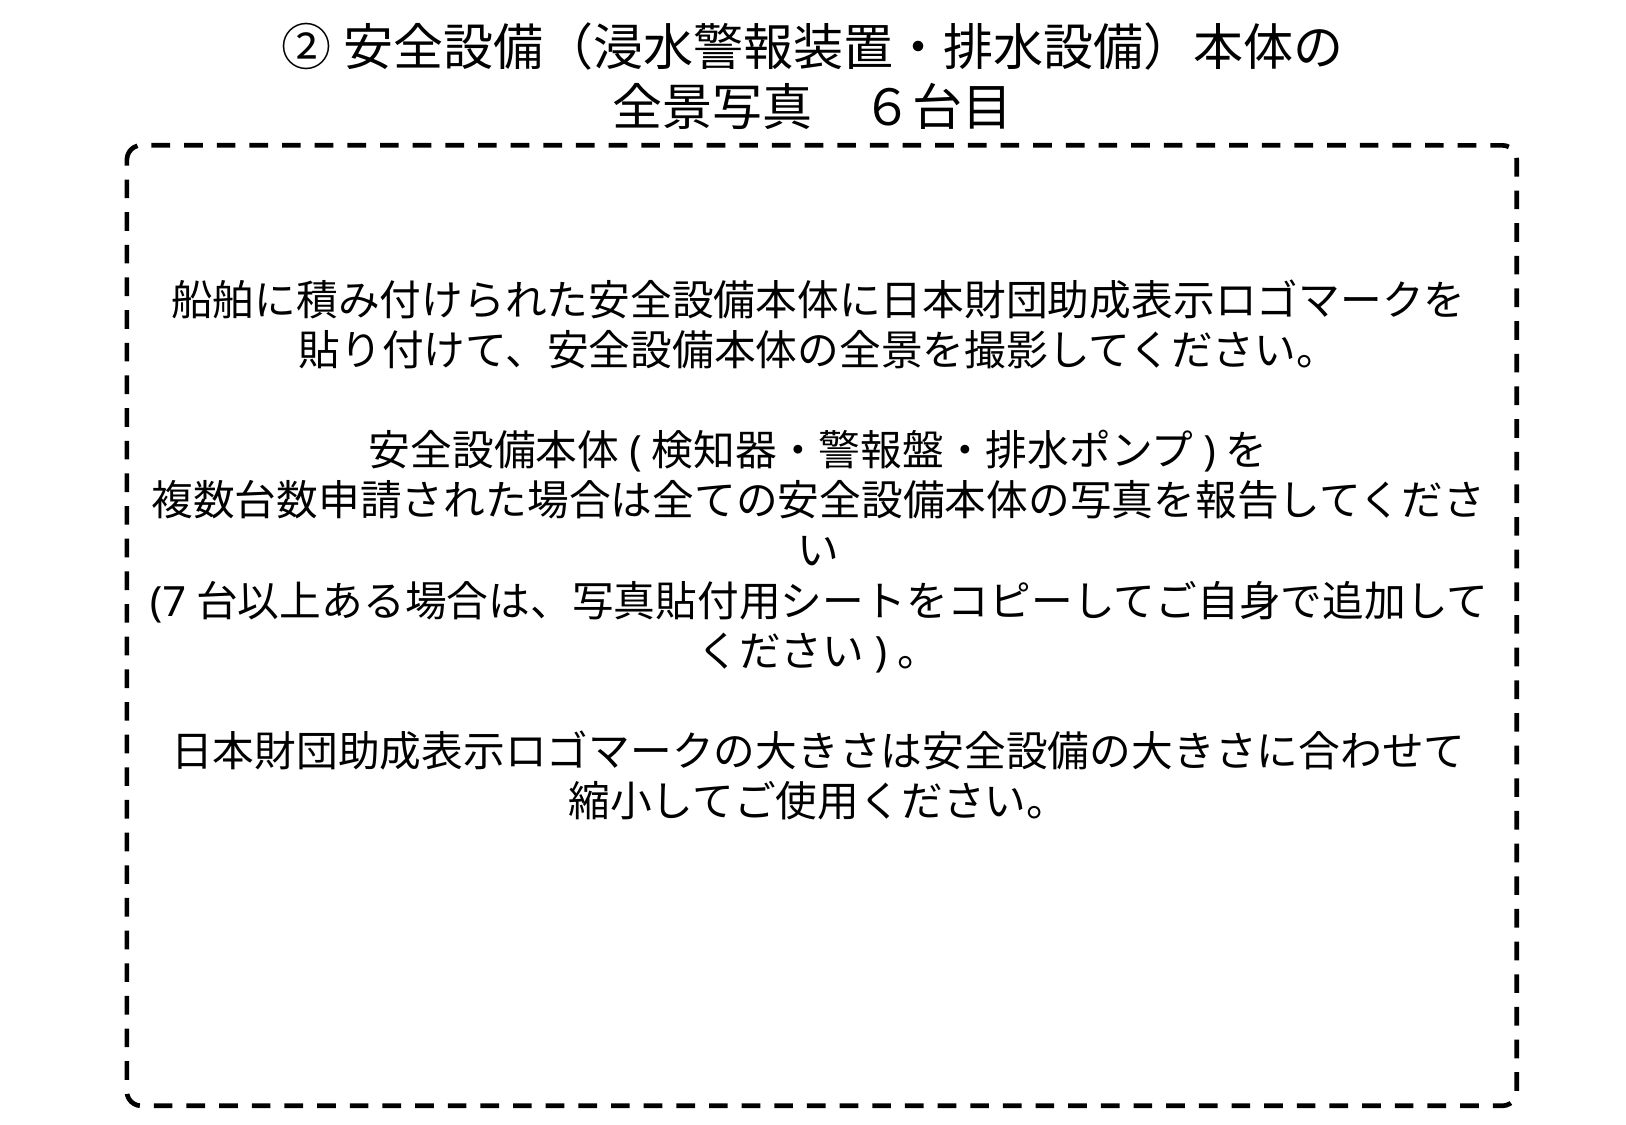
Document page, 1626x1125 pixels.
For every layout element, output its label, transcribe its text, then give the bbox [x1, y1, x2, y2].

text_box [124, 143, 1519, 1108]
text_box ②安全設備（浸水警報装置・排水設備）本体の 全景写真 ６台目 [43, 8, 1582, 144]
text_box 船舶に積み付けられた安全設備本体に日本財団助成表示ロゴマークを 貼り付けて、安全設備本体の全景を撮影してください。 安全設備本体(検知器・警報盤・排水ポンプ)を 複数台数申請された場合は全ての安全設備本体の写真を報告してください (7台以上ある場合は、写真貼付用シートをコピーしてご自身で追加してください)。 日本財団助成表示ロゴマークの大きさは安全設備の大きさに合わせて 縮小してご使用ください。 [126, 266, 1510, 832]
